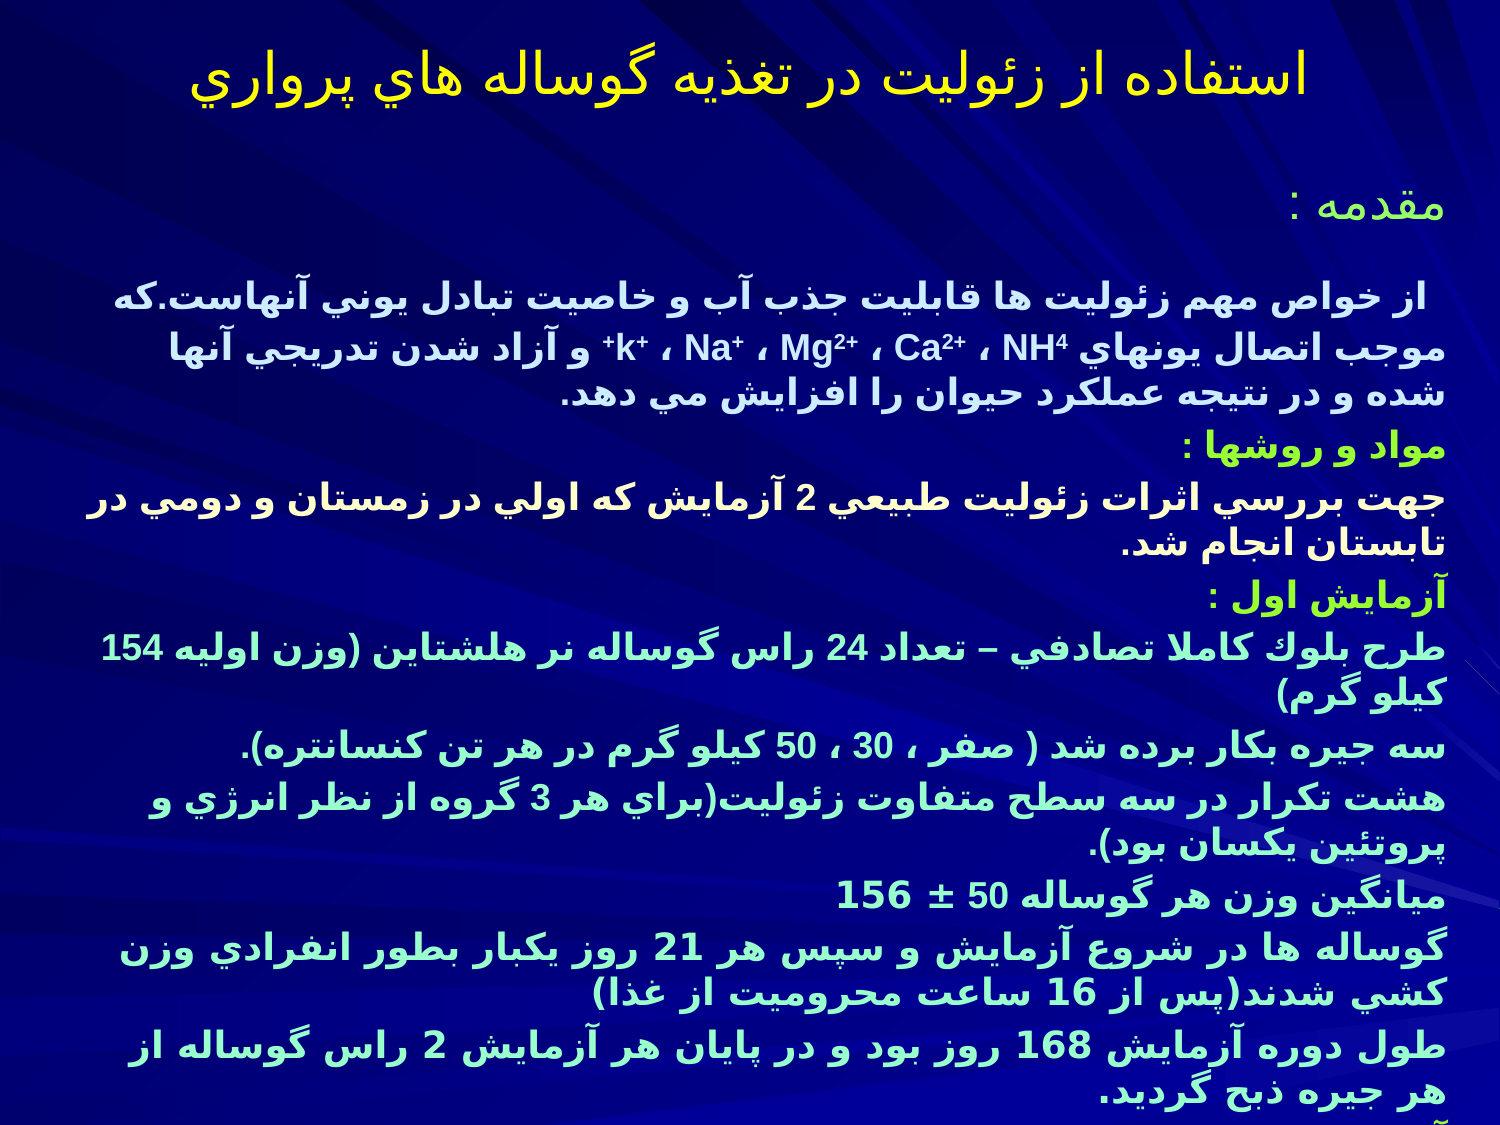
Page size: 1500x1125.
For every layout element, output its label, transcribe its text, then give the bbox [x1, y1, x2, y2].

title استفاده از زئوليت در تغذيه گوساله هاي پرواري [74, 24, 1426, 118]
list مقدمه : از خواص مهم زئوليت ها قابليت جذب آب و خاصيت تبادل يوني آنهاست.كه موجب اتصال يونهاي k+ ، Na+ ، Mg2+ ، Ca2+ ، NH4+ و آزاد شدن تدريجي آنها شده و در نتيجه عملكرد حيوان را افزايش مي دهد. مواد و روشها : جهت بررسي اثرات زئوليت طبيعي 2 آزمايش كه اولي در زمستان و دومي در تابستان انجام شد. آزمايش اول : طرح بلوك كاملا تصادفي – تعداد 24 راس گوساله نر هلشتاين (وزن اوليه 154 كيلو گرم) سه جيره بكار برده شد ( صفر ، 30 ، 50 كيلو گرم در هر تن كنسانتره). هشت تكرار در سه سطح متفاوت زئوليت(براي هر 3 گروه از نظر انرژي و پروتئين يكسان بود). ميانگين وزن هر گوساله 50 ± 156 گوساله ها در شروع آزمايش و سپس هر 21 روز يكبار بطور انفرادي وزن كشي شدند(پس از 16 ساعت محروميت از غذا) طول دوره آزمايش 168 روز بود و در پايان هر آزمايش 2 راس گوساله از هر جيره ذبح گرديد. آزمايش دوم: شرايط مديريتي و غذايي و حيوانات آزمايشي مانند آزمايش اول بود با اين تفاوت كه دوره پرواربندي 105 روز به طول انجاميد و در صد لاشه ها و قطعات آنها نيز اندازه گيري نشد. [62, 162, 1463, 1125]
